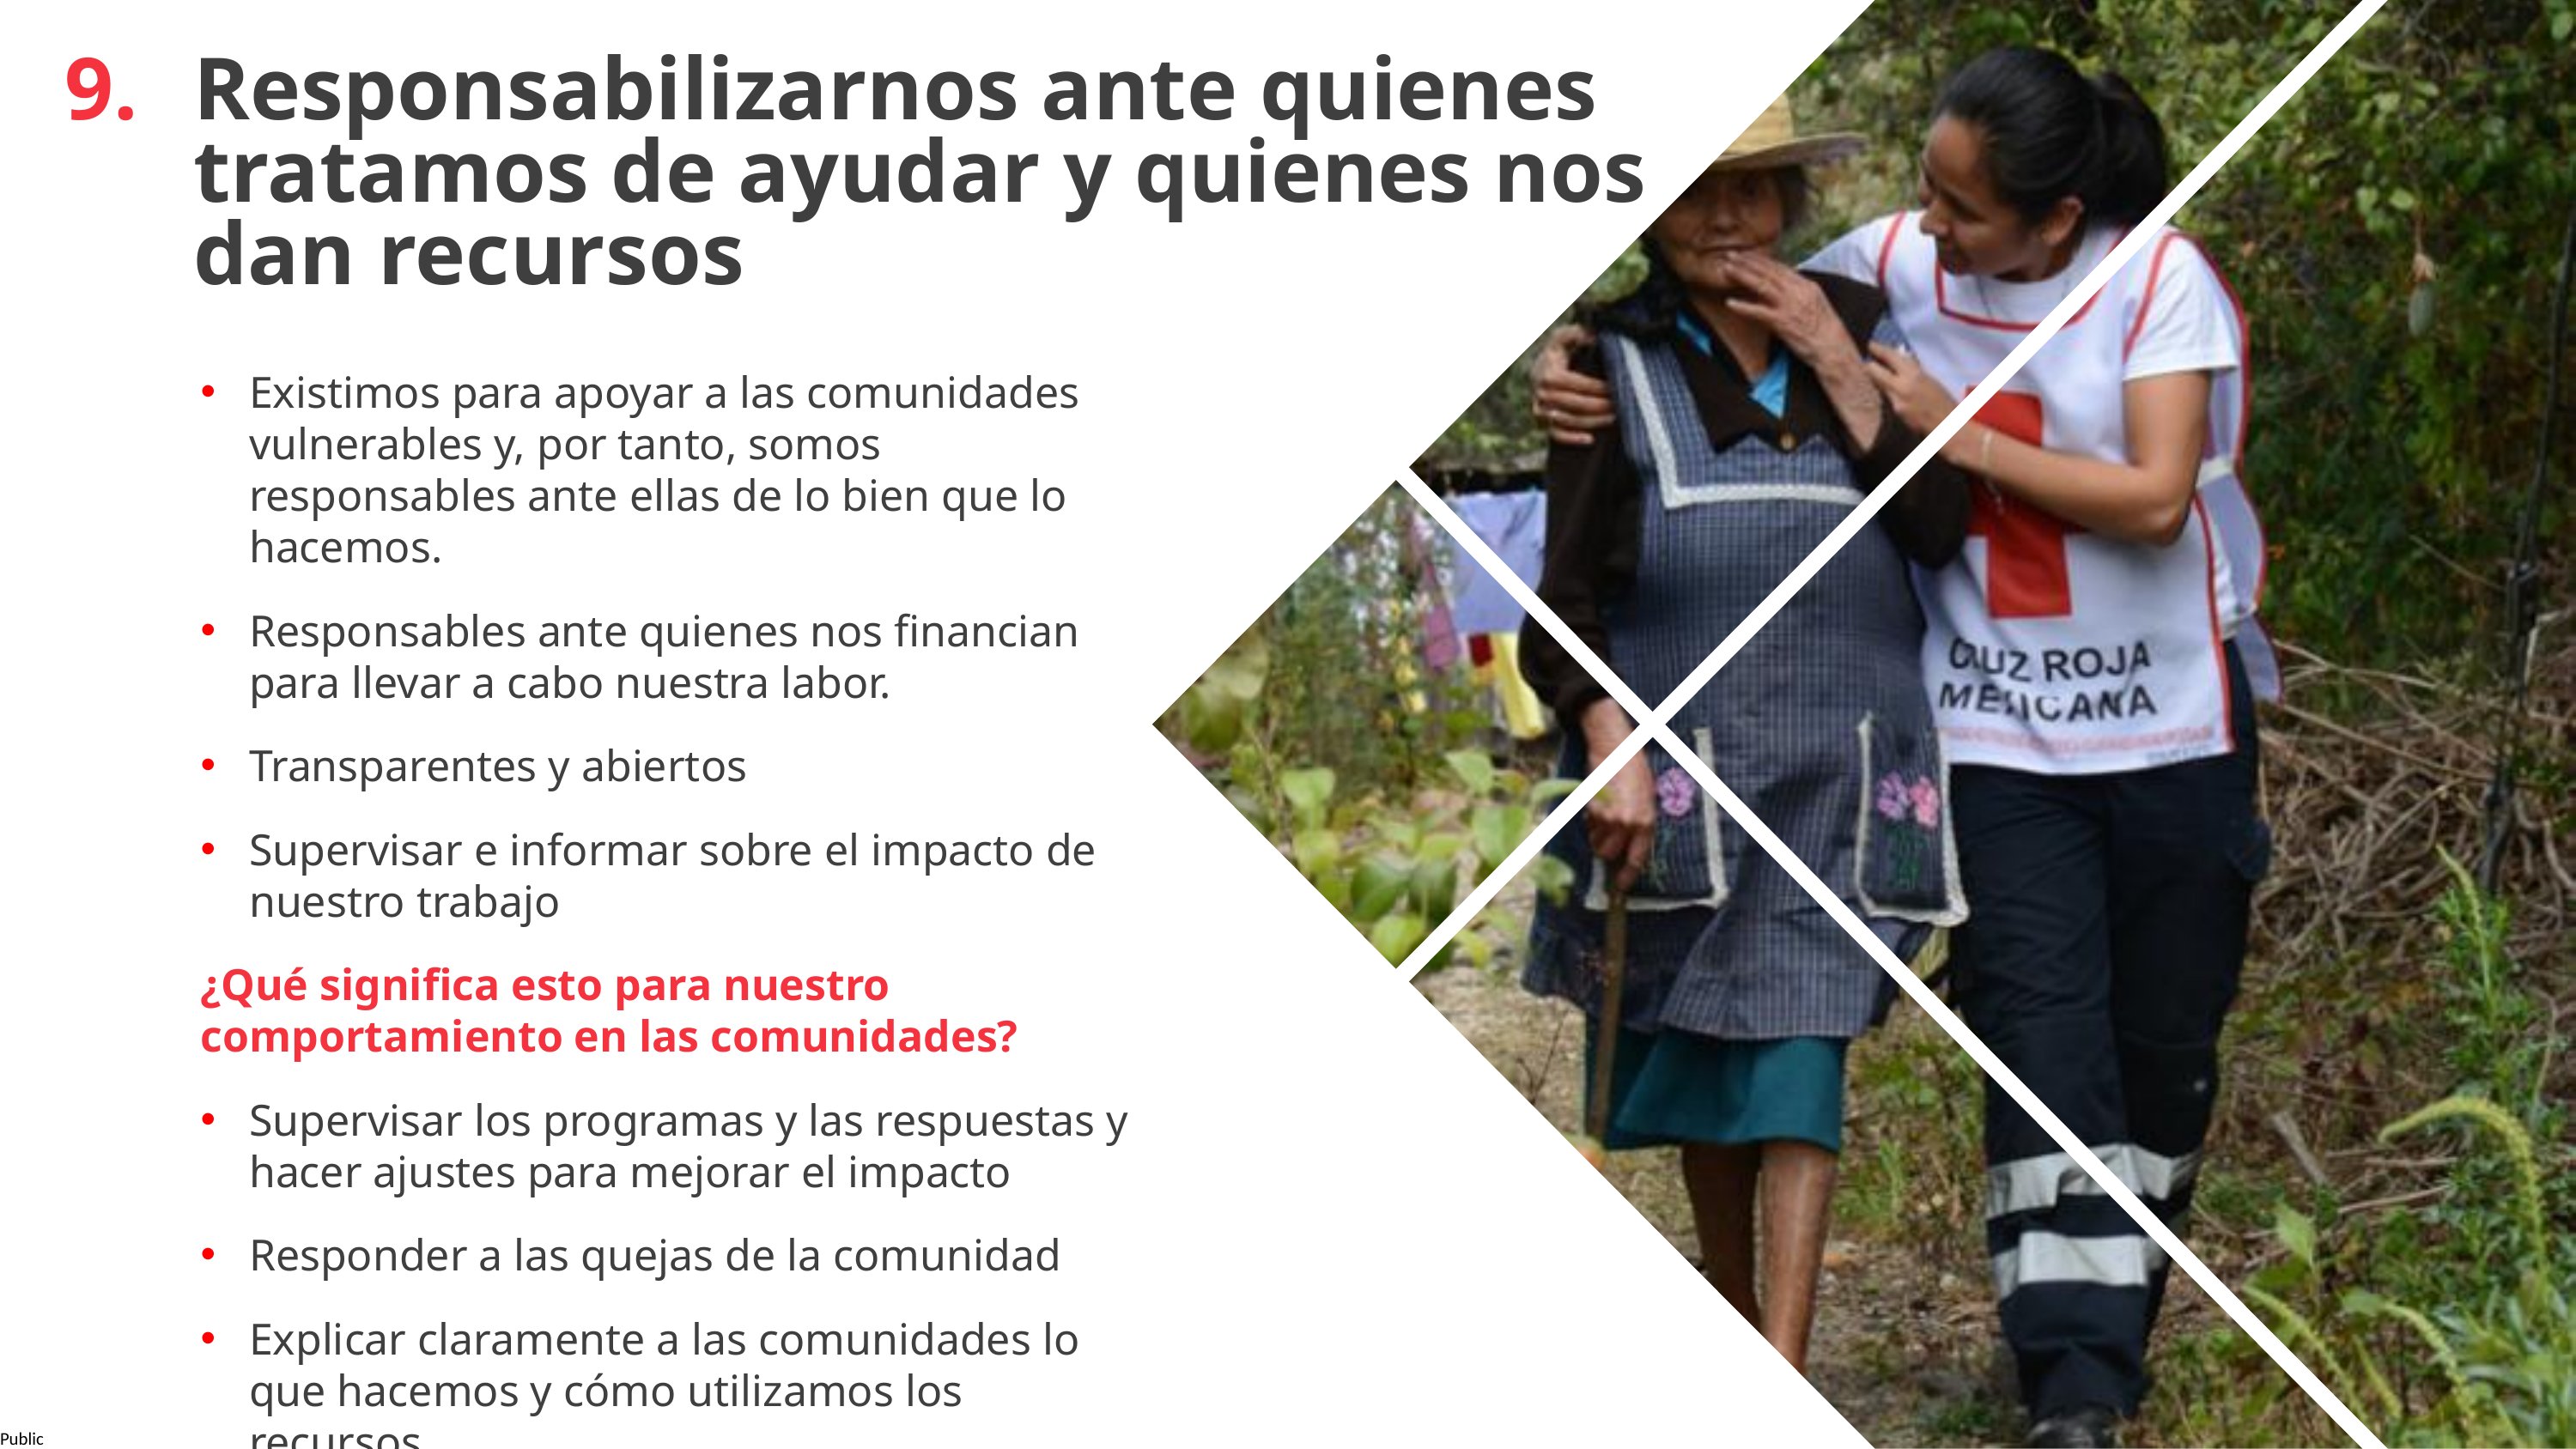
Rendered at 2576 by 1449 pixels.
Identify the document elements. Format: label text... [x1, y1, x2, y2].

picture [1151, 0, 2576, 1449]
text_box Existimos para apoyar a las comunidades vulnerables y, por tanto, somos responsables ante ellas de lo bien que lo hacemos. Responsables ante quienes nos financian para llevar a cabo nuestra labor. Transparentes y abiertos Supervisar e informar sobre el impacto de nuestro trabajo ¿Qué significa esto para nuestro comportamiento en las comunidades? Supervisar los programas y las respuestas y hacer ajustes para mejorar el impacto Responder a las quejas de la comunidad Explicar claramente a las comunidades lo que hacemos y cómo utilizamos los recursos [187, 359, 1151, 1449]
text_box Responsabilizarnos ante quienes tratamos de ayudar y quienes nos dan recursos [52, 47, 1151, 308]
